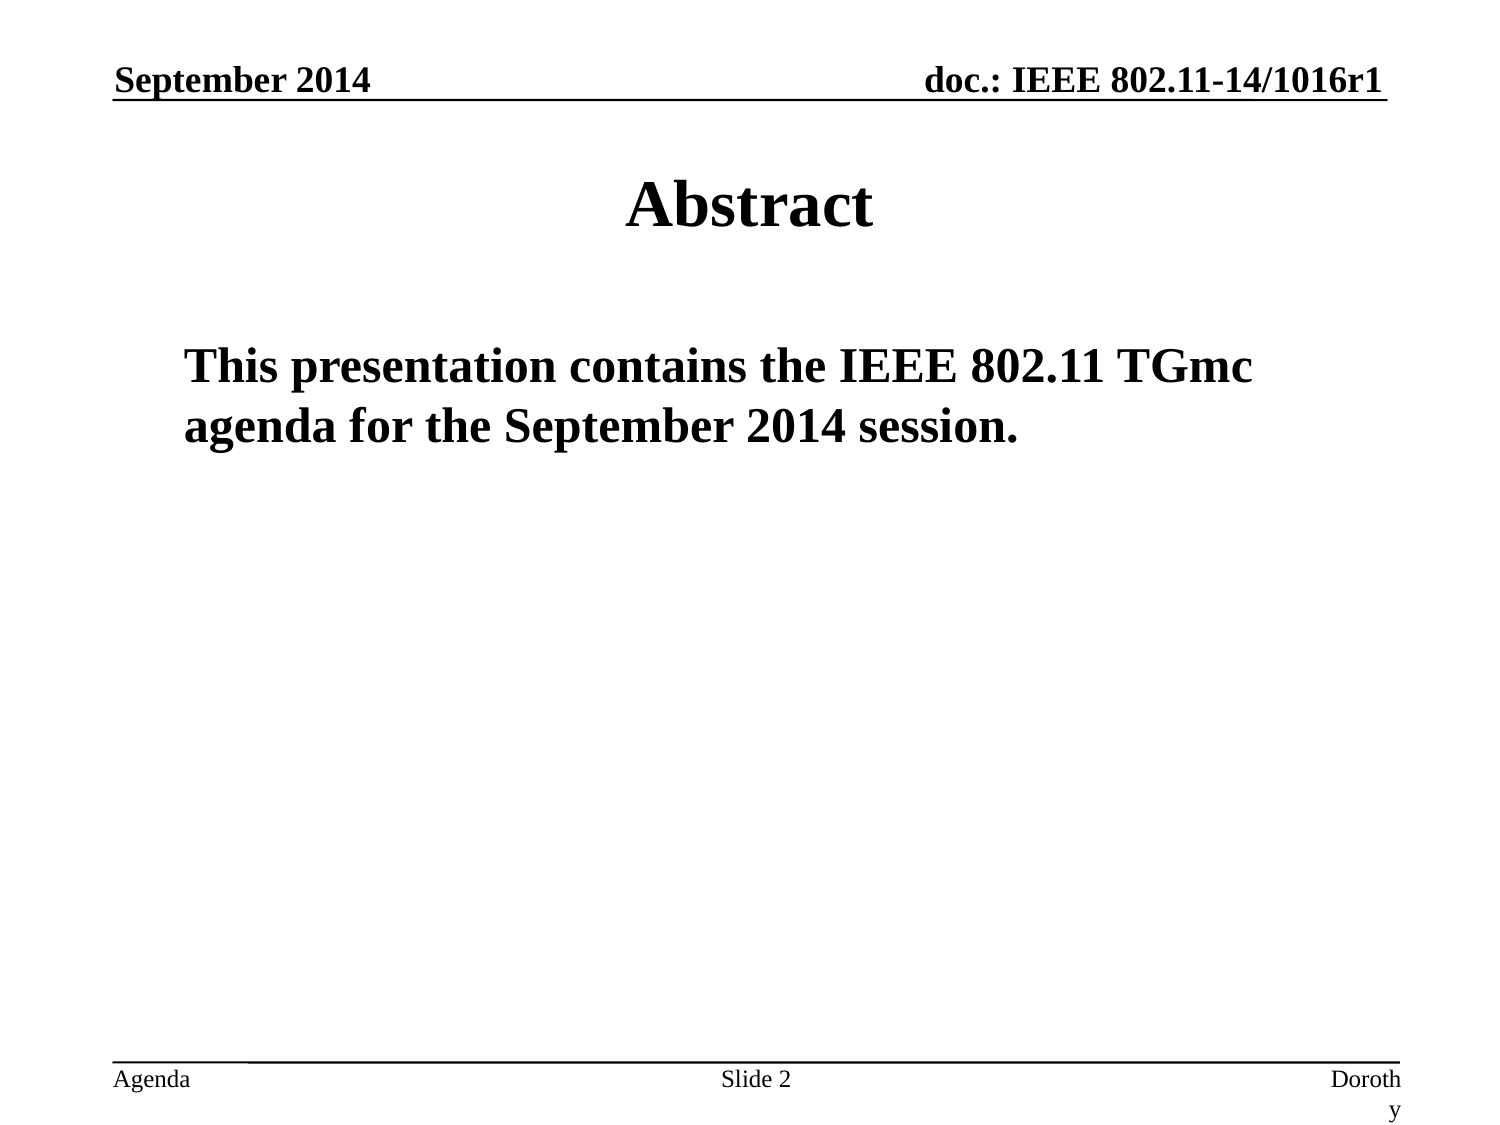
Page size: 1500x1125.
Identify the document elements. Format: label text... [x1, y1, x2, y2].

slide_number Slide 2 [712, 1062, 800, 1093]
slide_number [114, 54, 425, 100]
footer Dorothy Stanley, Aruba Networks [1325, 1062, 1402, 1093]
list This presentation contains the IEEE 802.11 TGmc agenda for the September 2014 session. [112, 324, 1388, 1000]
title Abstract [112, 112, 1388, 288]
